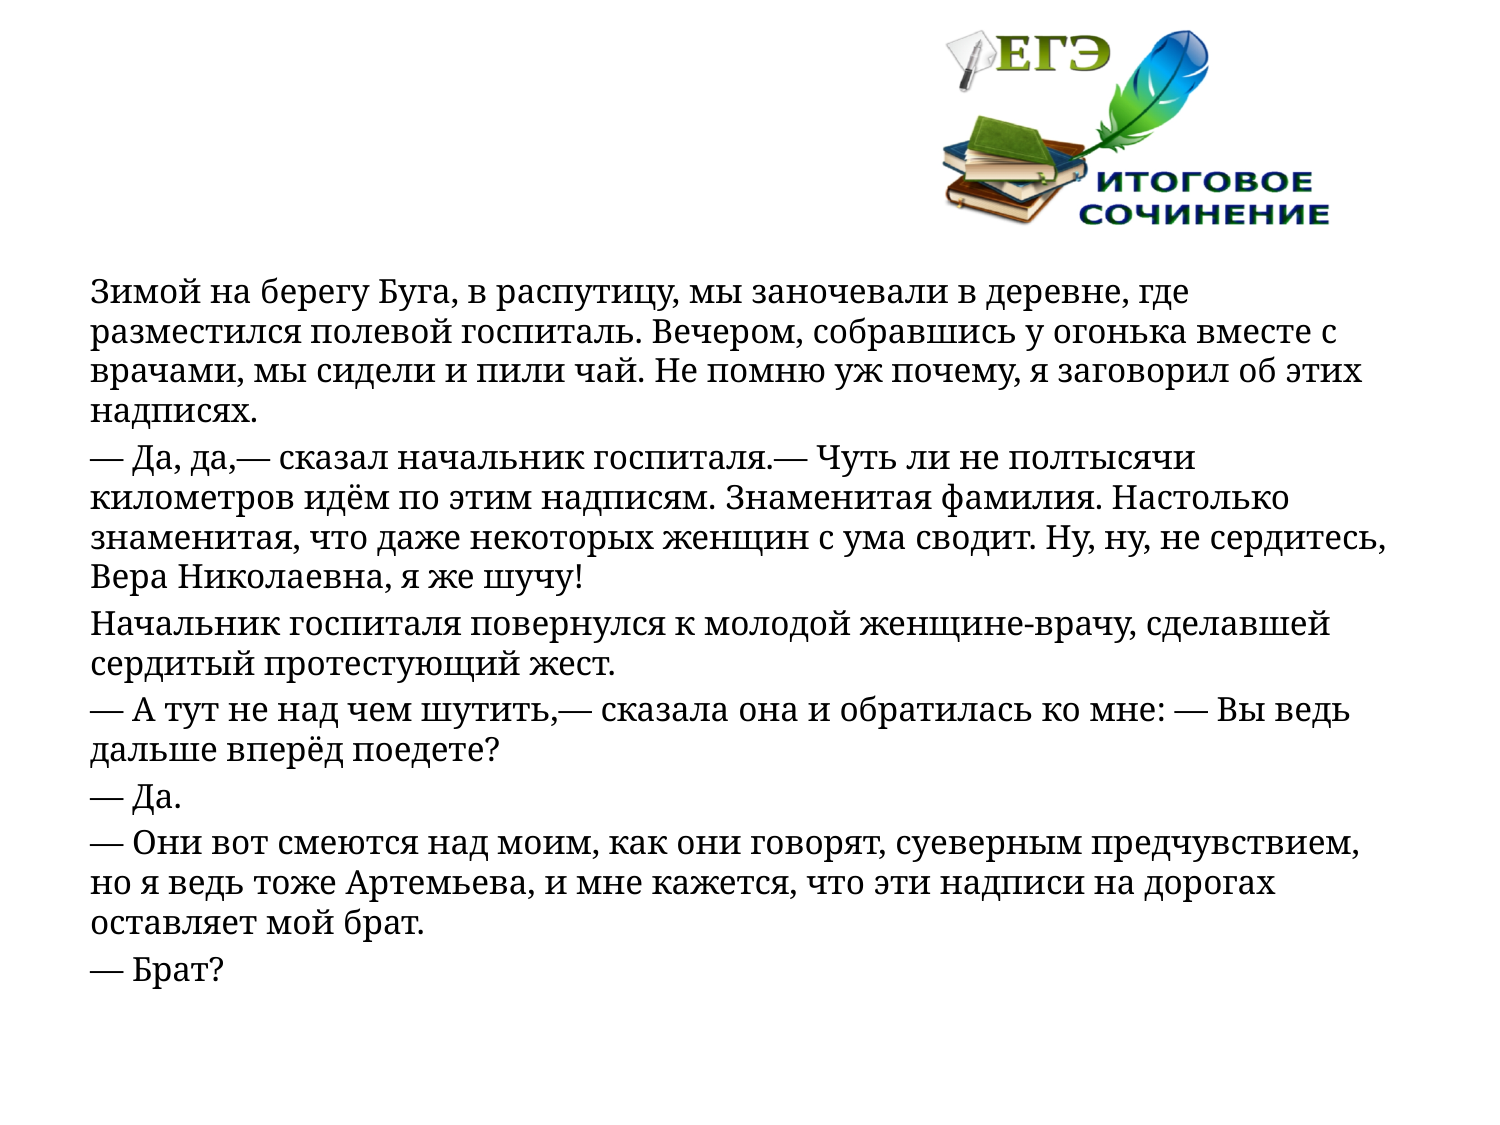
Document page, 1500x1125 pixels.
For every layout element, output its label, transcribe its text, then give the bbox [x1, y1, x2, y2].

list Зимой на берегу Буга, в распутицу, мы заночевали в деревне, где разместился полевой госпиталь. Вечером, собравшись у огонька вместе с врачами, мы сидели и пили чай. Не помню уж почему, я заговорил об этих надписях. — Да, да,— сказал начальник госпиталя.— Чуть ли не полтысячи километров идём по этим надписям. Знаменитая фамилия. Настолько знаменитая, что даже некоторых женщин с ума сводит. Ну, ну, не сердитесь, Вера Николаевна, я же шучу! Начальник госпиталя повернулся к молодой женщине-врачу, сделавшей сердитый протестующий жест. — А тут не над чем шутить,— сказала она и обратилась ко мне: — Вы ведь дальше вперёд поедете? — Да. — Они вот смеются над моим, как они говорят, суеверным предчувствием, но я ведь тоже Артемьева, и мне кажется, что эти надписи на дорогах оставляет мой брат. — Брат? [75, 262, 1425, 1005]
picture [879, 18, 1424, 244]
